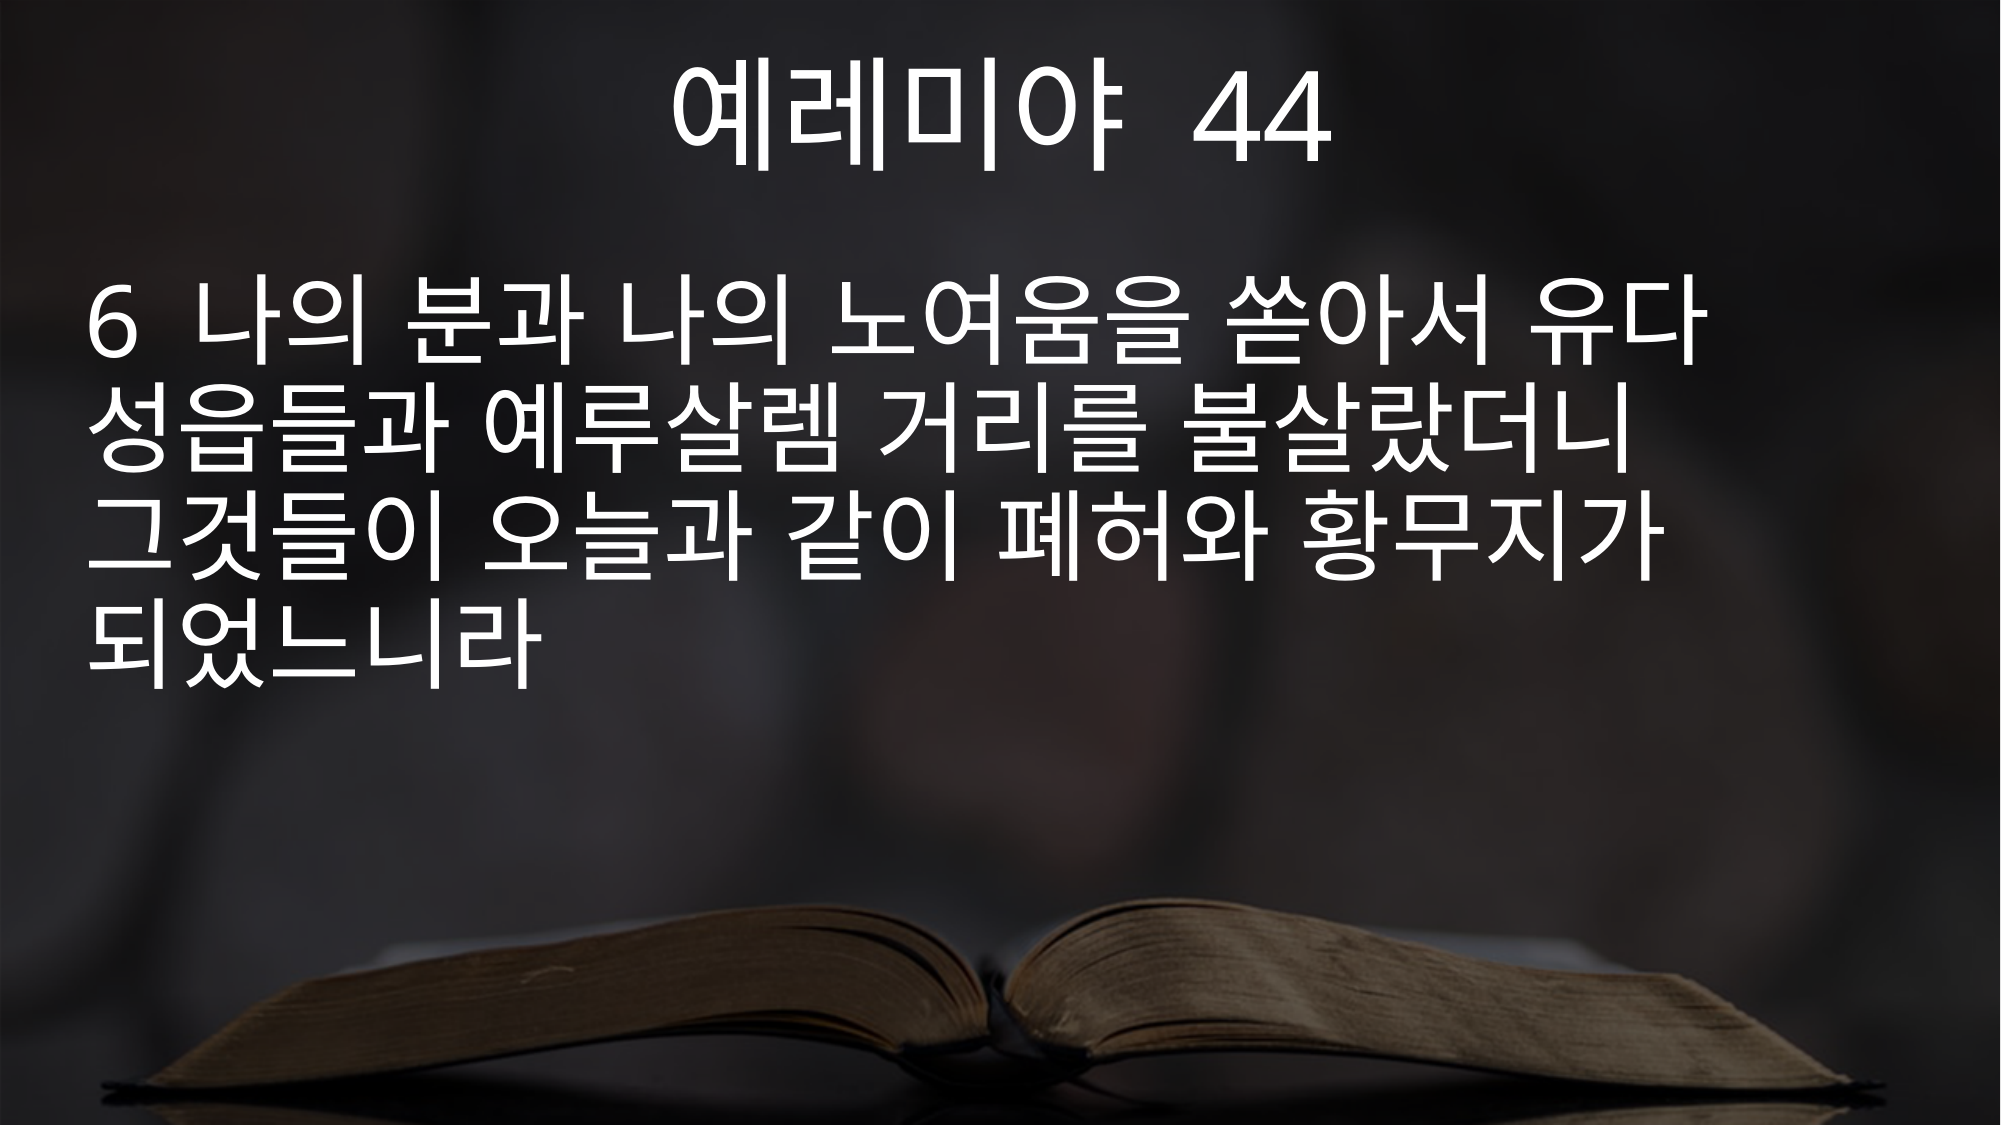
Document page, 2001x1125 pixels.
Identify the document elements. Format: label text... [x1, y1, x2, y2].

list 6 나의 분과 나의 노여움을 쏟아서 유다 성읍들과 예루살렘 거리를 불살랐더니 그것들이 오늘과 같이 폐허와 황무지가 되었느니라 [69, 263, 1953, 423]
footer 예레미야 44 [0, 32, 2000, 192]
picture [0, 0, 2001, 1125]
